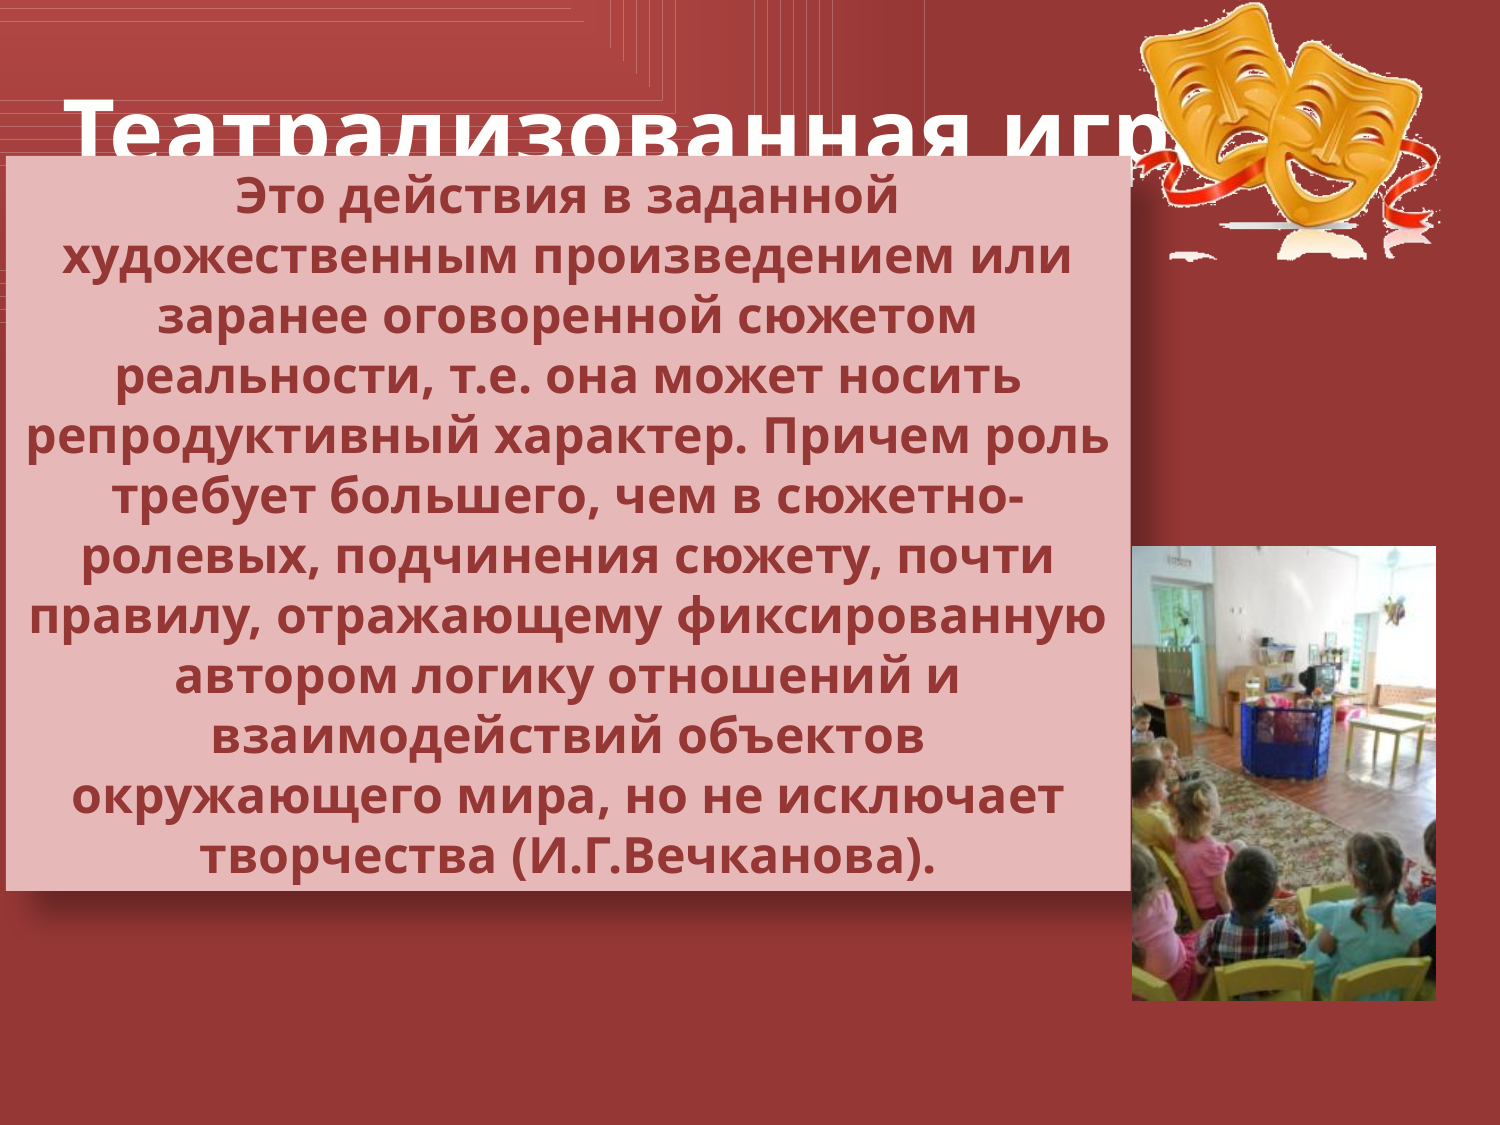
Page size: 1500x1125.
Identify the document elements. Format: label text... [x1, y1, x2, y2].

title Театрализованная игра [0, 35, 1109, 223]
picture [1114, 0, 1454, 279]
text_box Это действия в заданной художественным произведением или заранее оговоренной сюжетом реальности, т.е. она может носить репродуктивный характер. Причем роль требует большего, чем в сюжетно-ролевых, подчинения сюжету, почти правилу, отражающему фиксированную автором логику отношений и взаимодействий объектов окружающего мира, но не исключает творчества (И.Г.Вечканова). [5, 155, 1131, 891]
picture [1131, 546, 1436, 1001]
